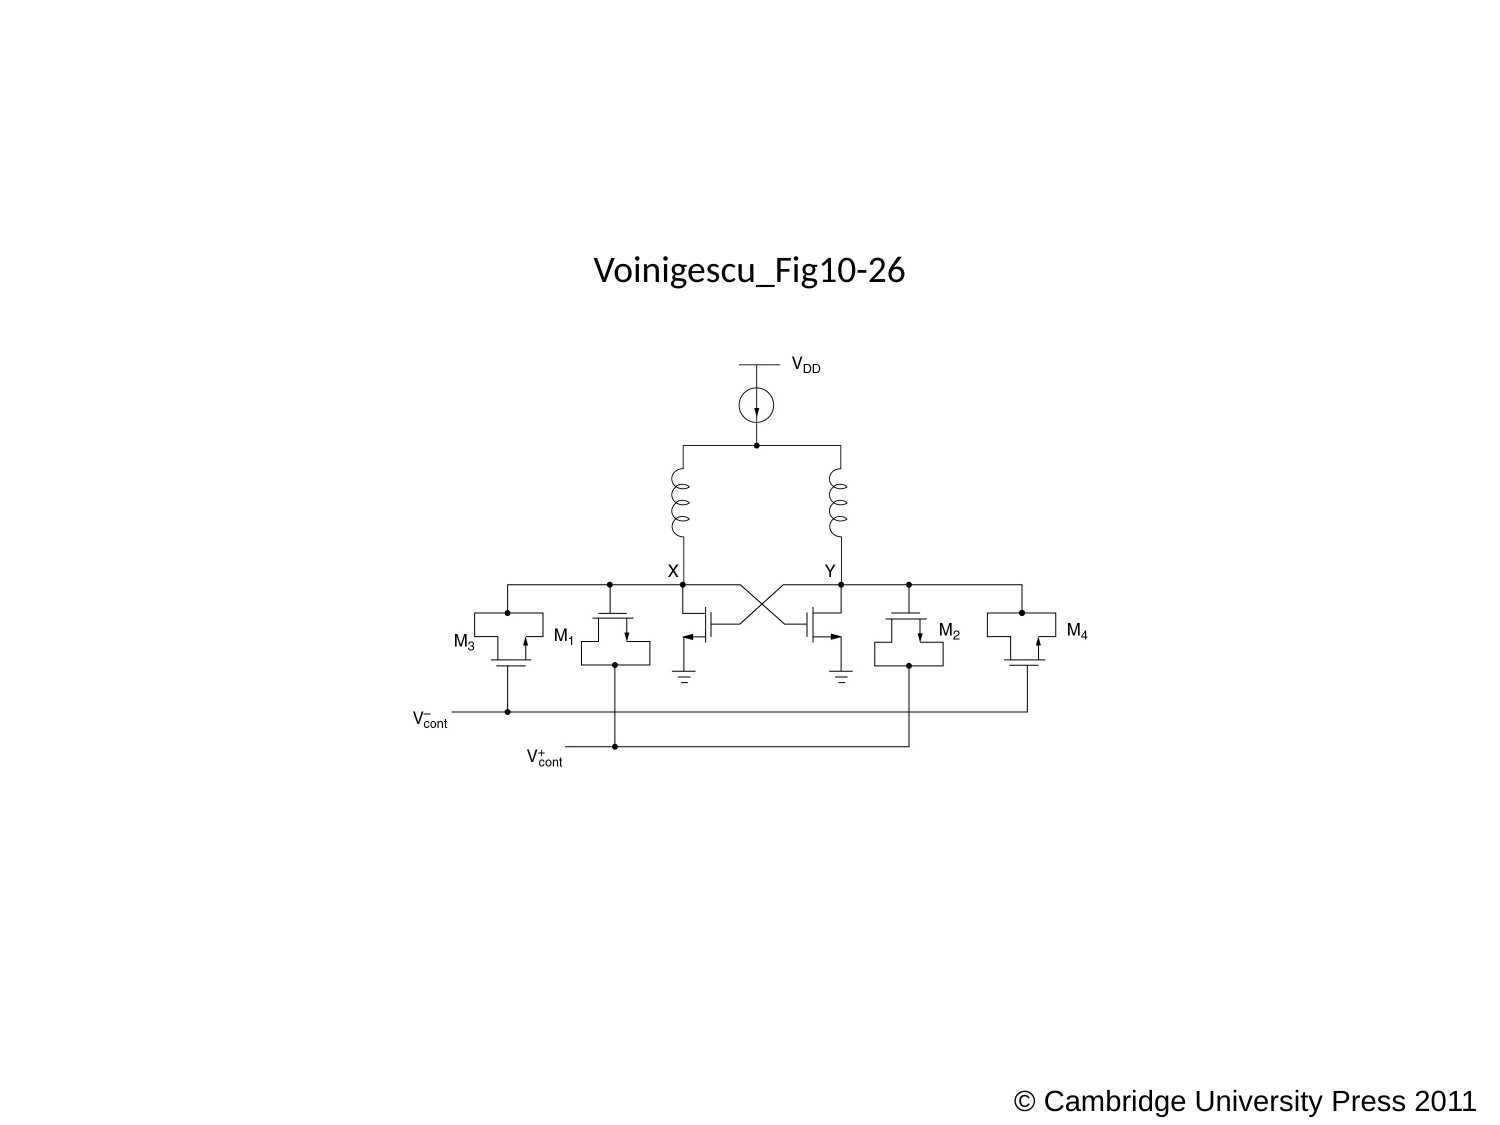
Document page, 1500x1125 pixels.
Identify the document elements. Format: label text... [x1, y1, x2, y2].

text_box © Cambridge University Press 2011 [907, 1074, 1493, 1125]
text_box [411, 237, 1088, 771]
